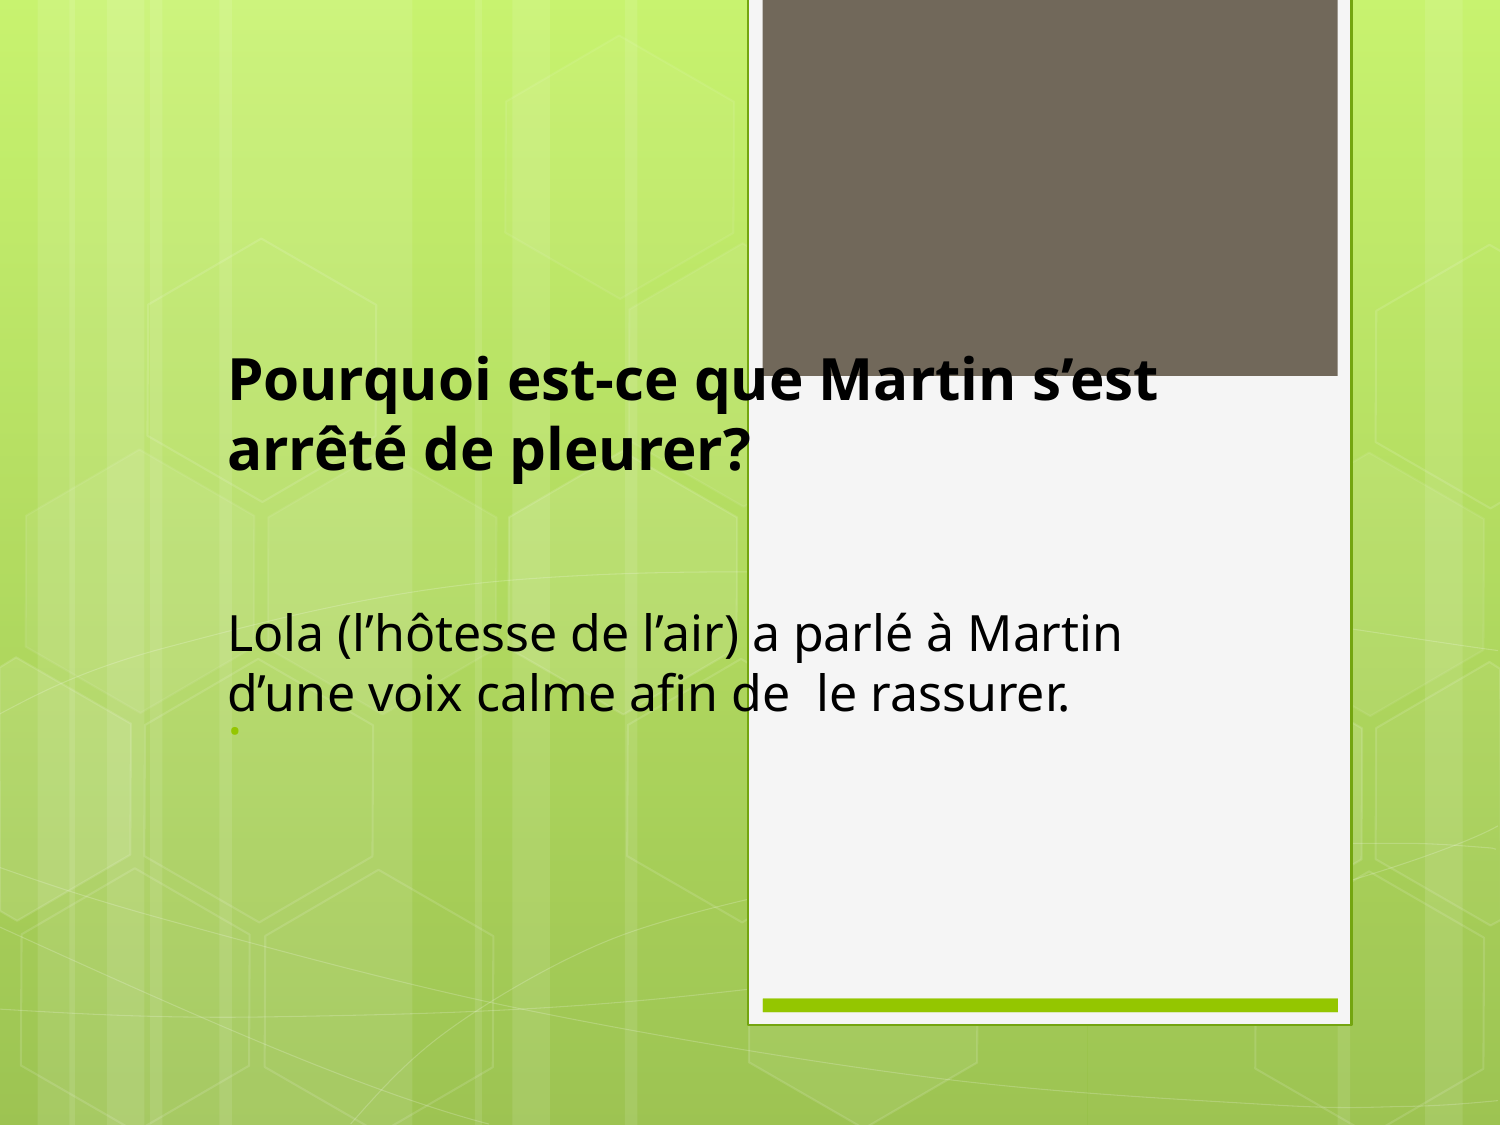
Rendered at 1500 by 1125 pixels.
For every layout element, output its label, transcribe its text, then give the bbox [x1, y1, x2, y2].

text_box Pourquoi est-ce que Martin s’est arrêté de pleurer? Lola (l’hôtesse de l’air) a parlé à Martin d’une voix calme afin de le rassurer. [212, 334, 1202, 730]
title . [212, 214, 1263, 754]
